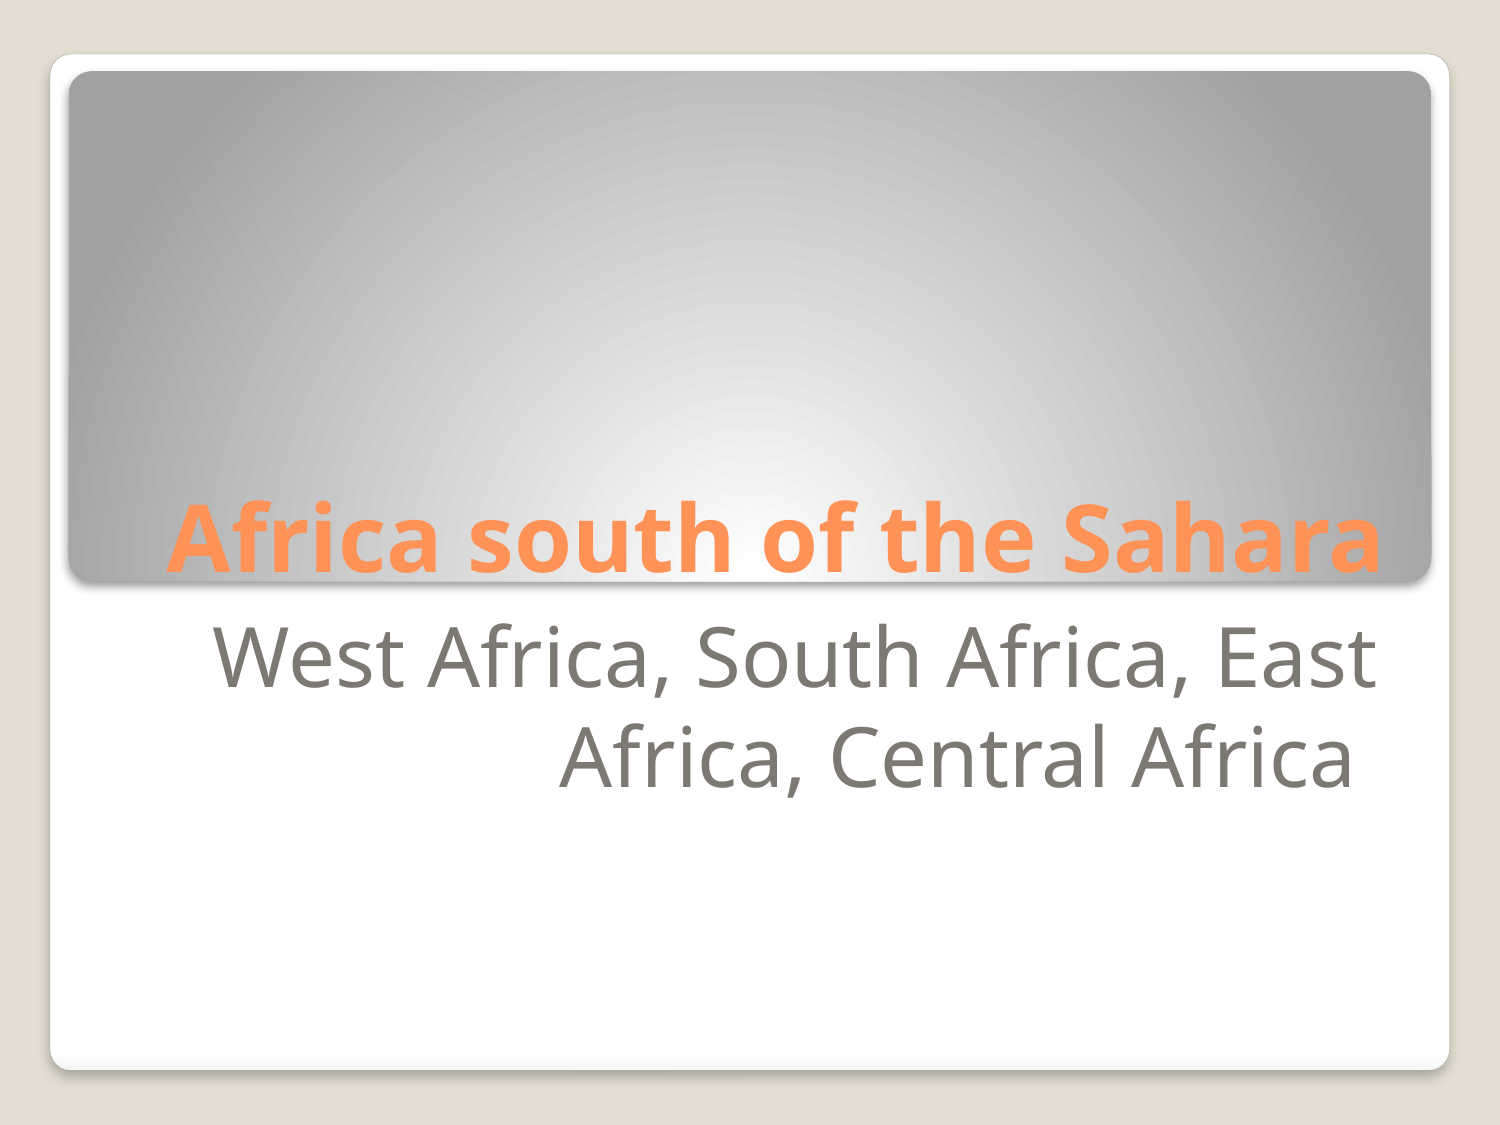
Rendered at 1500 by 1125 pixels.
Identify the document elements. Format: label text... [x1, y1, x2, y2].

subtitle West Africa, South Africa, East Africa, Central Africa [118, 604, 1394, 1063]
title Africa south of the Sahara [118, 298, 1394, 599]
